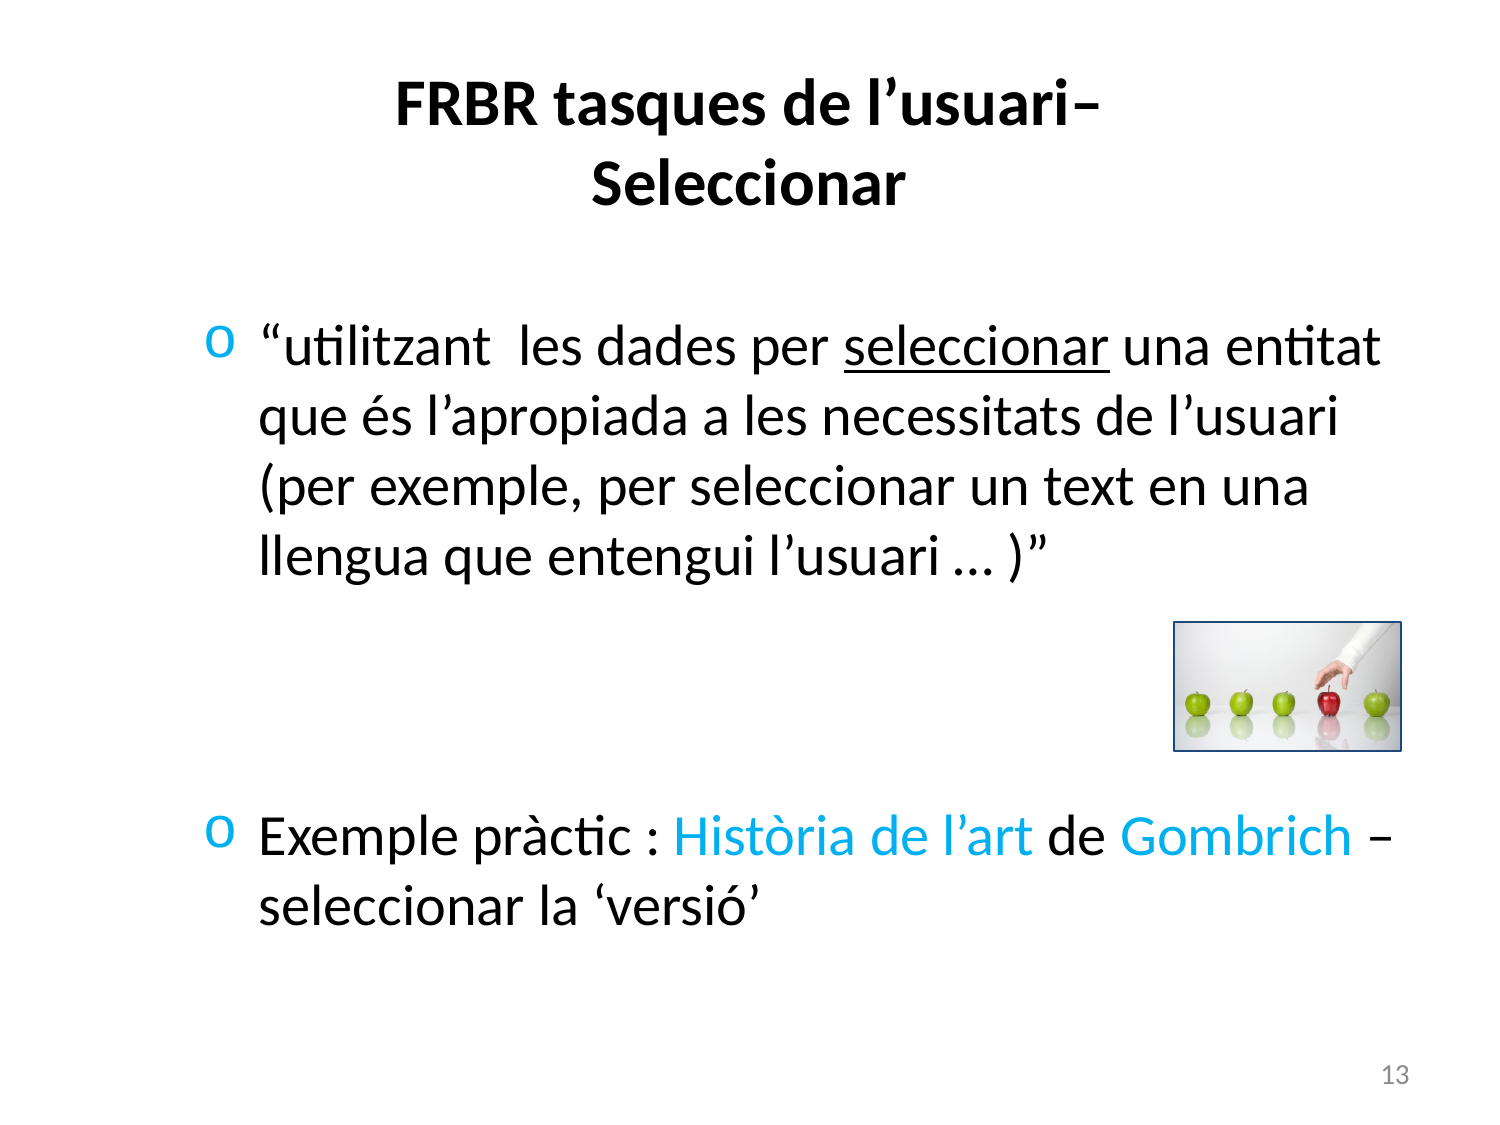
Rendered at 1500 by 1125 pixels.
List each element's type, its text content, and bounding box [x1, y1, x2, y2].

picture [1174, 622, 1401, 751]
list “utilitzant les dades per seleccionar una entitat que és l’apropiada a les necessitats de l’usuari (per exemple, per seleccionar un text en una llengua que entengui l’usuari … )” Exemple pràctic : Història de l’art de Gombrich – seleccionar la ‘versió’ [187, 299, 1413, 1050]
title FRBR tasques de l’usuari– Seleccionar [75, 45, 1425, 233]
slide_number 13 [1074, 1042, 1425, 1103]
